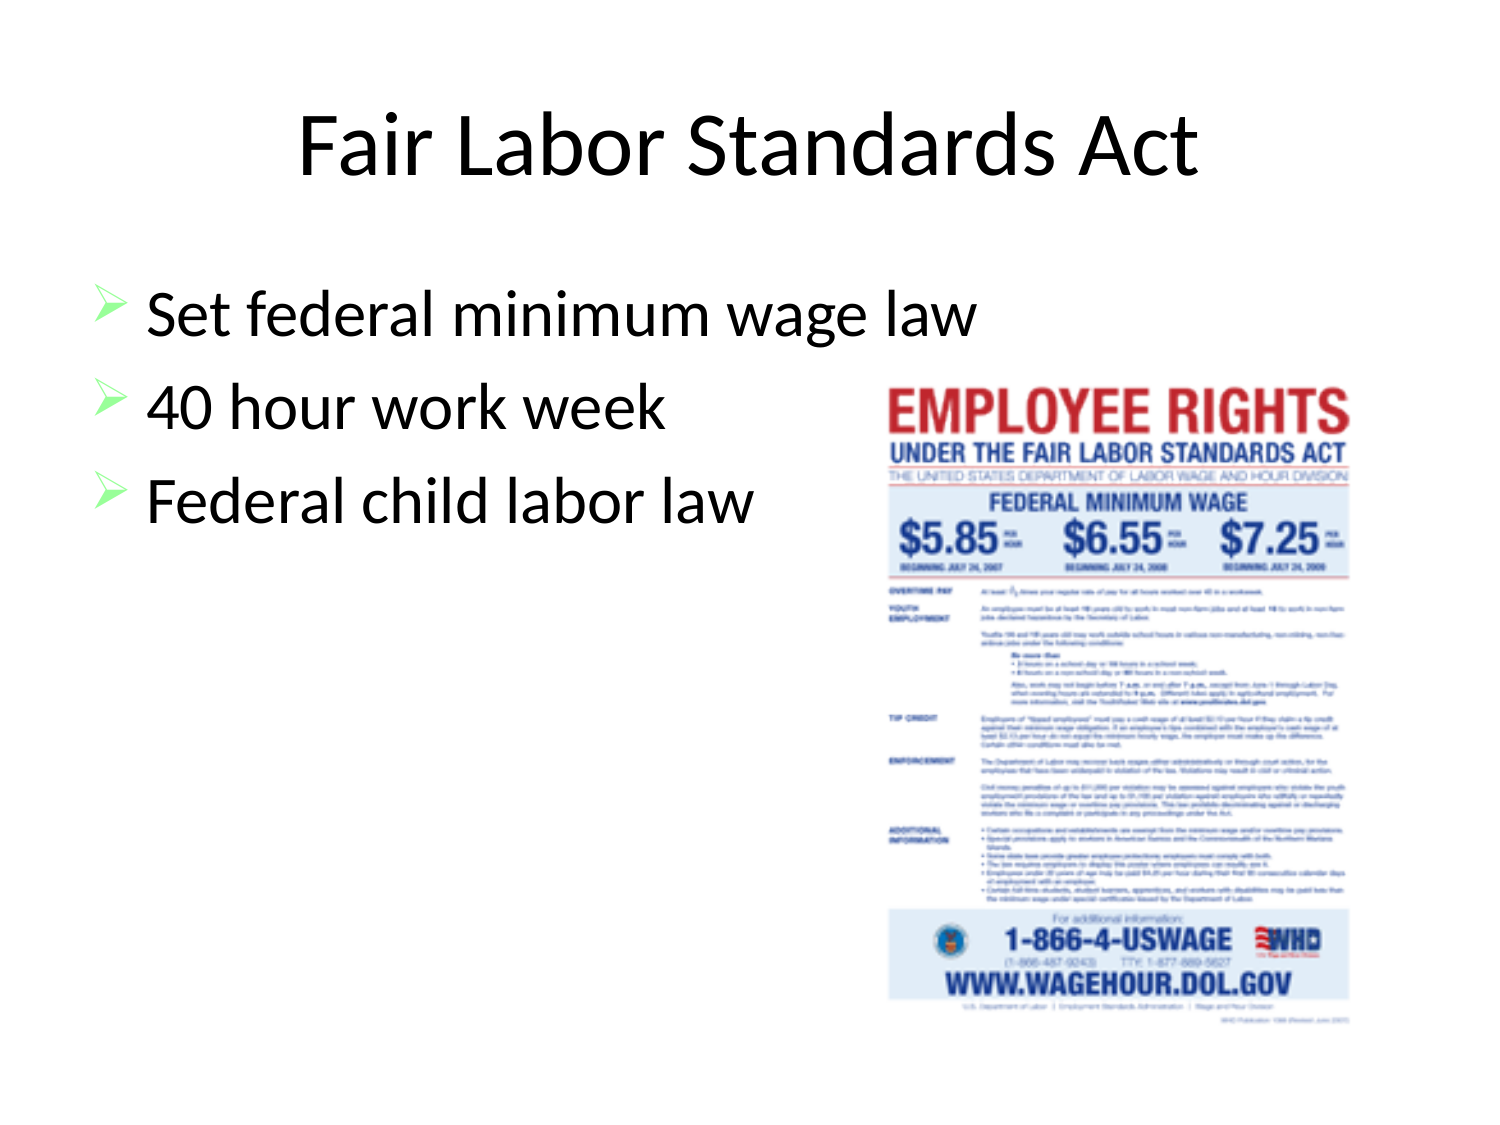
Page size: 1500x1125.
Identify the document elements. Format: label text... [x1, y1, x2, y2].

list Set federal minimum wage law 40 hour work week Federal child labor law [75, 262, 1425, 1005]
picture [862, 374, 1375, 1038]
title Fair Labor Standards Act [75, 45, 1425, 233]
